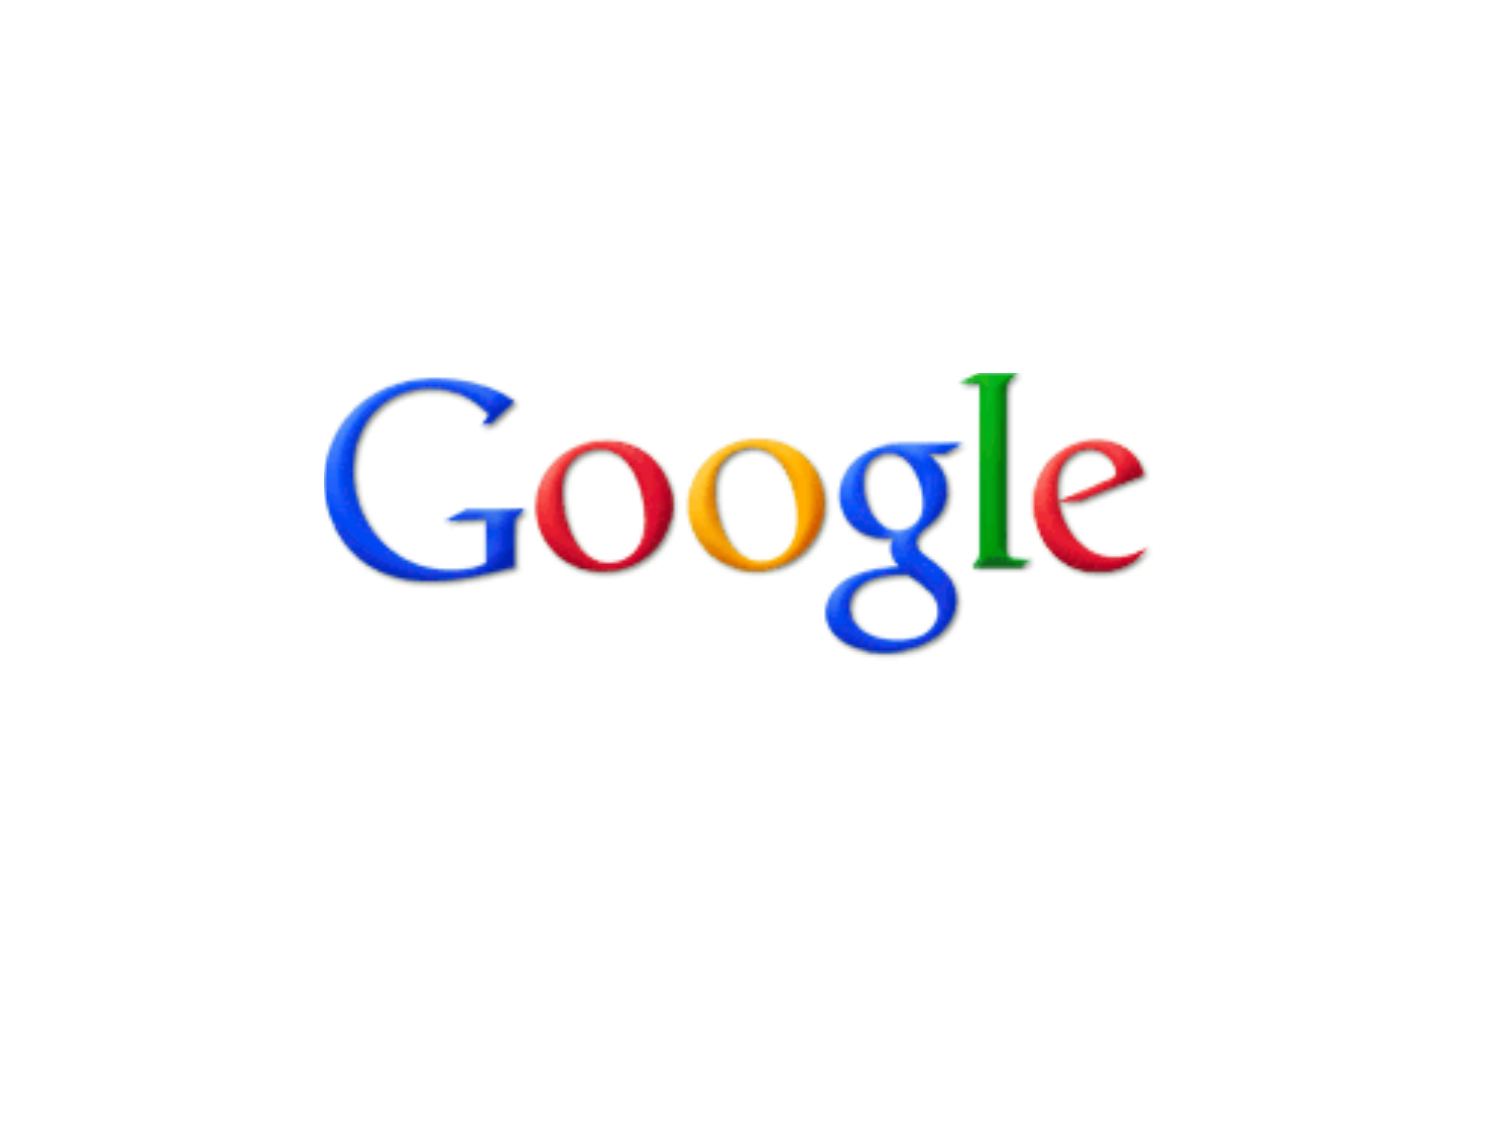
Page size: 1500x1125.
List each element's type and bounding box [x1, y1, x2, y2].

picture [324, 373, 1156, 661]
